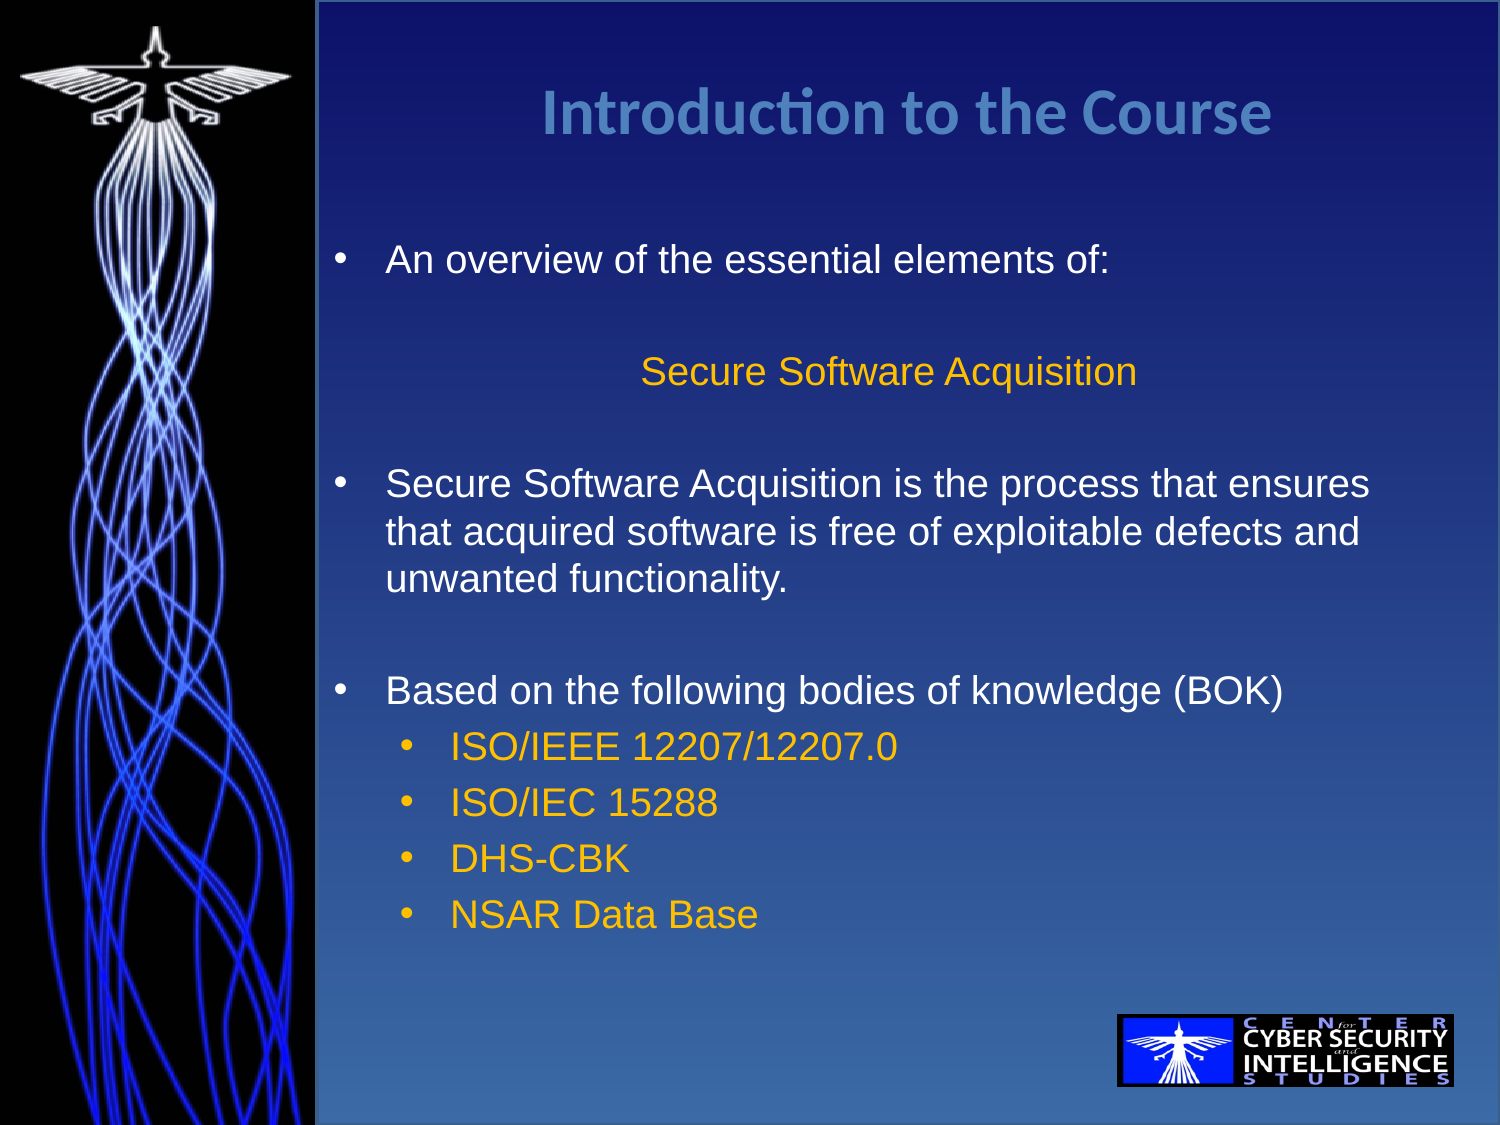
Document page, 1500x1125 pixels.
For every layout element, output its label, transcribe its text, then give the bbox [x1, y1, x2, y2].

text_box [317, 0, 1500, 1125]
picture [0, 0, 316, 1125]
picture [1117, 1013, 1455, 1087]
text_box An overview of the essential elements of: Secure Software Acquisition Secure Software Acquisition is the process that ensures that acquired software is free of exploitable defects and unwanted functionality. Based on the following bodies of knowledge (BOK) ISO/IEEE 12207/12207.0 ISO/IEC 15288 DHS-CBK NSAR Data Base [320, 224, 1463, 1025]
text_box Introduction to the Course [367, 59, 1463, 157]
